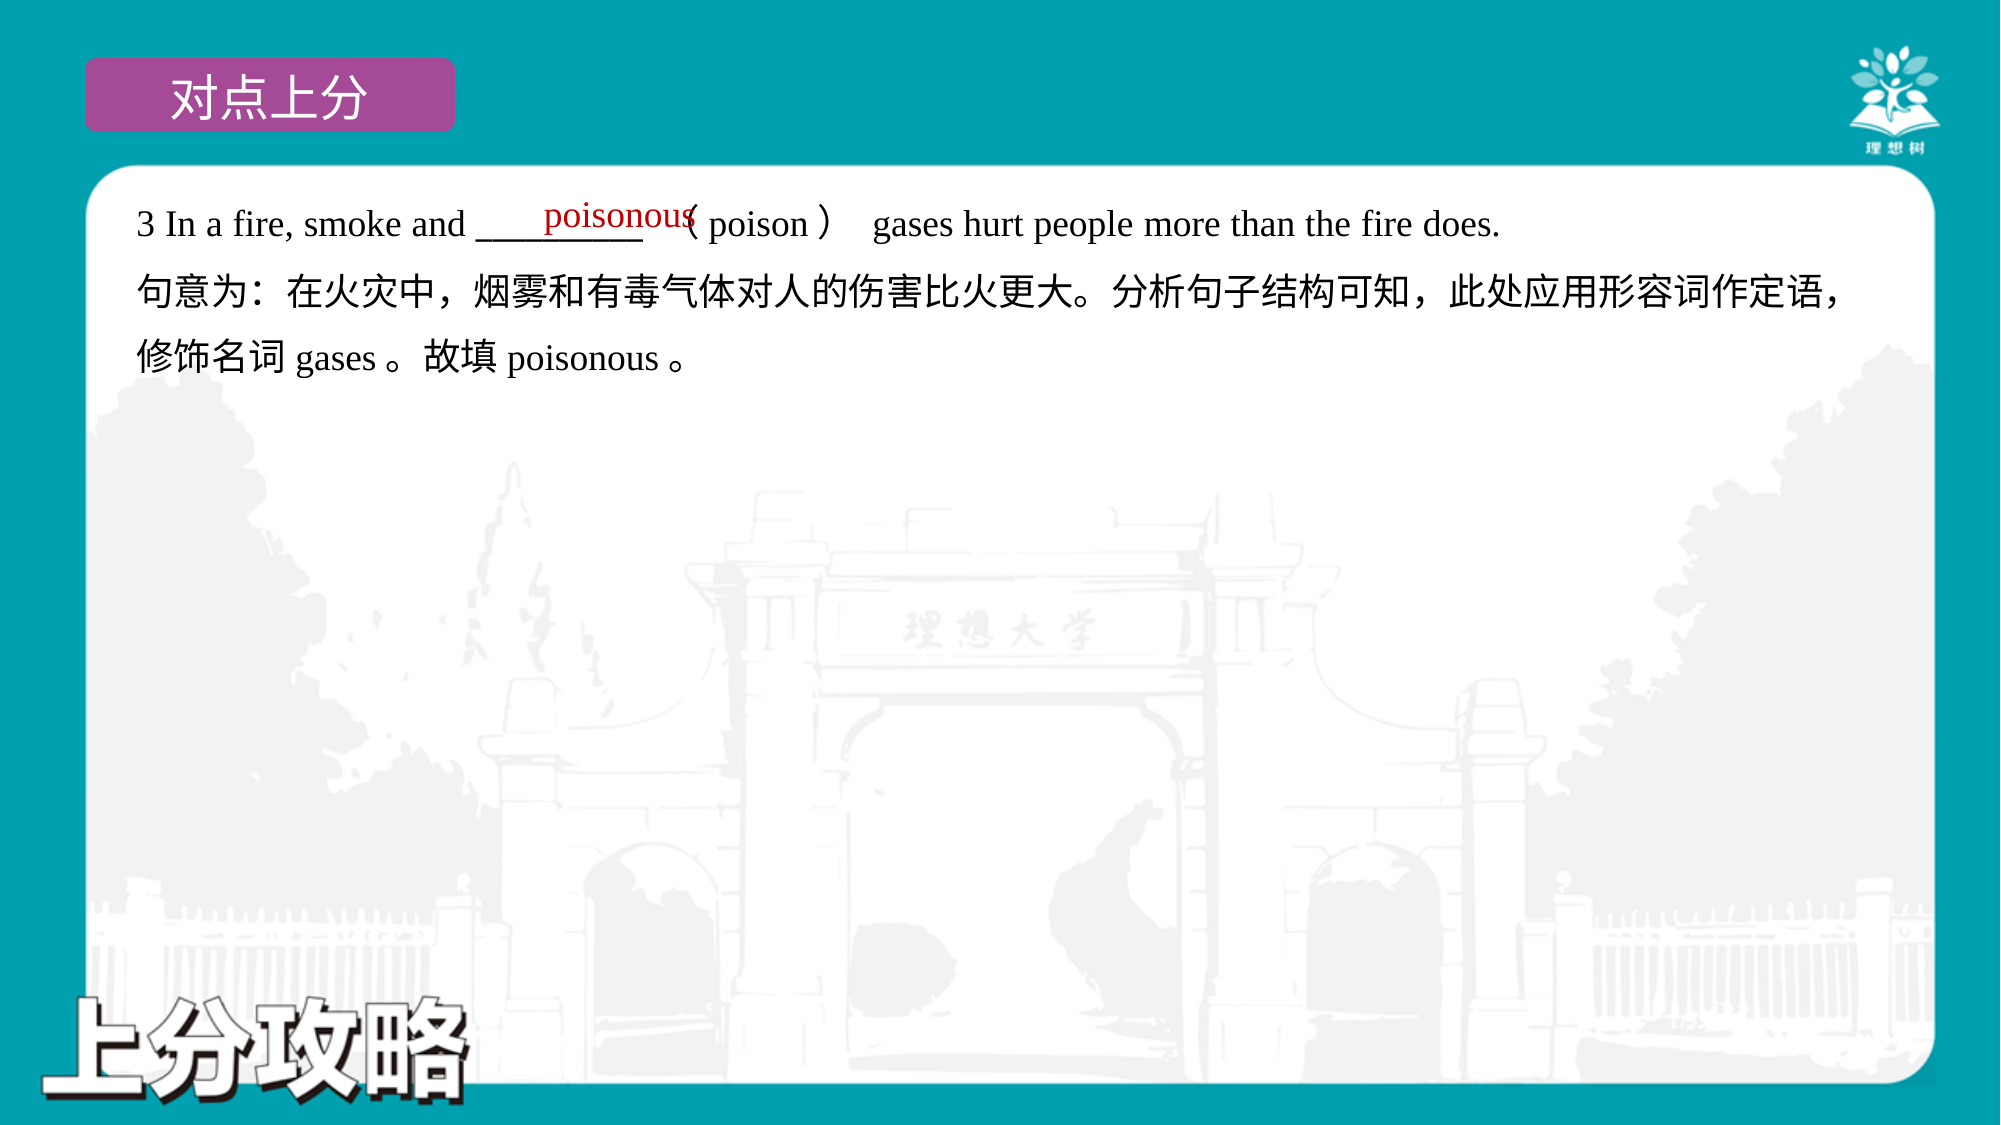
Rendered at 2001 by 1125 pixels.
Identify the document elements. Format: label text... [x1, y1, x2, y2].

text_box poisonous [530, 168, 710, 228]
text_box 句意为：在火灾中，烟雾和有毒气体对人的伤害比火更大。分析句子结构可知，此处应用形容词作定语， 修饰名词gases。故填poisonous。 [136, 244, 1865, 372]
text_box 3 In a fire, smoke and __________ （poison） gases hurt people more than the fire does. [136, 176, 1865, 237]
picture [0, 0, 2000, 1125]
